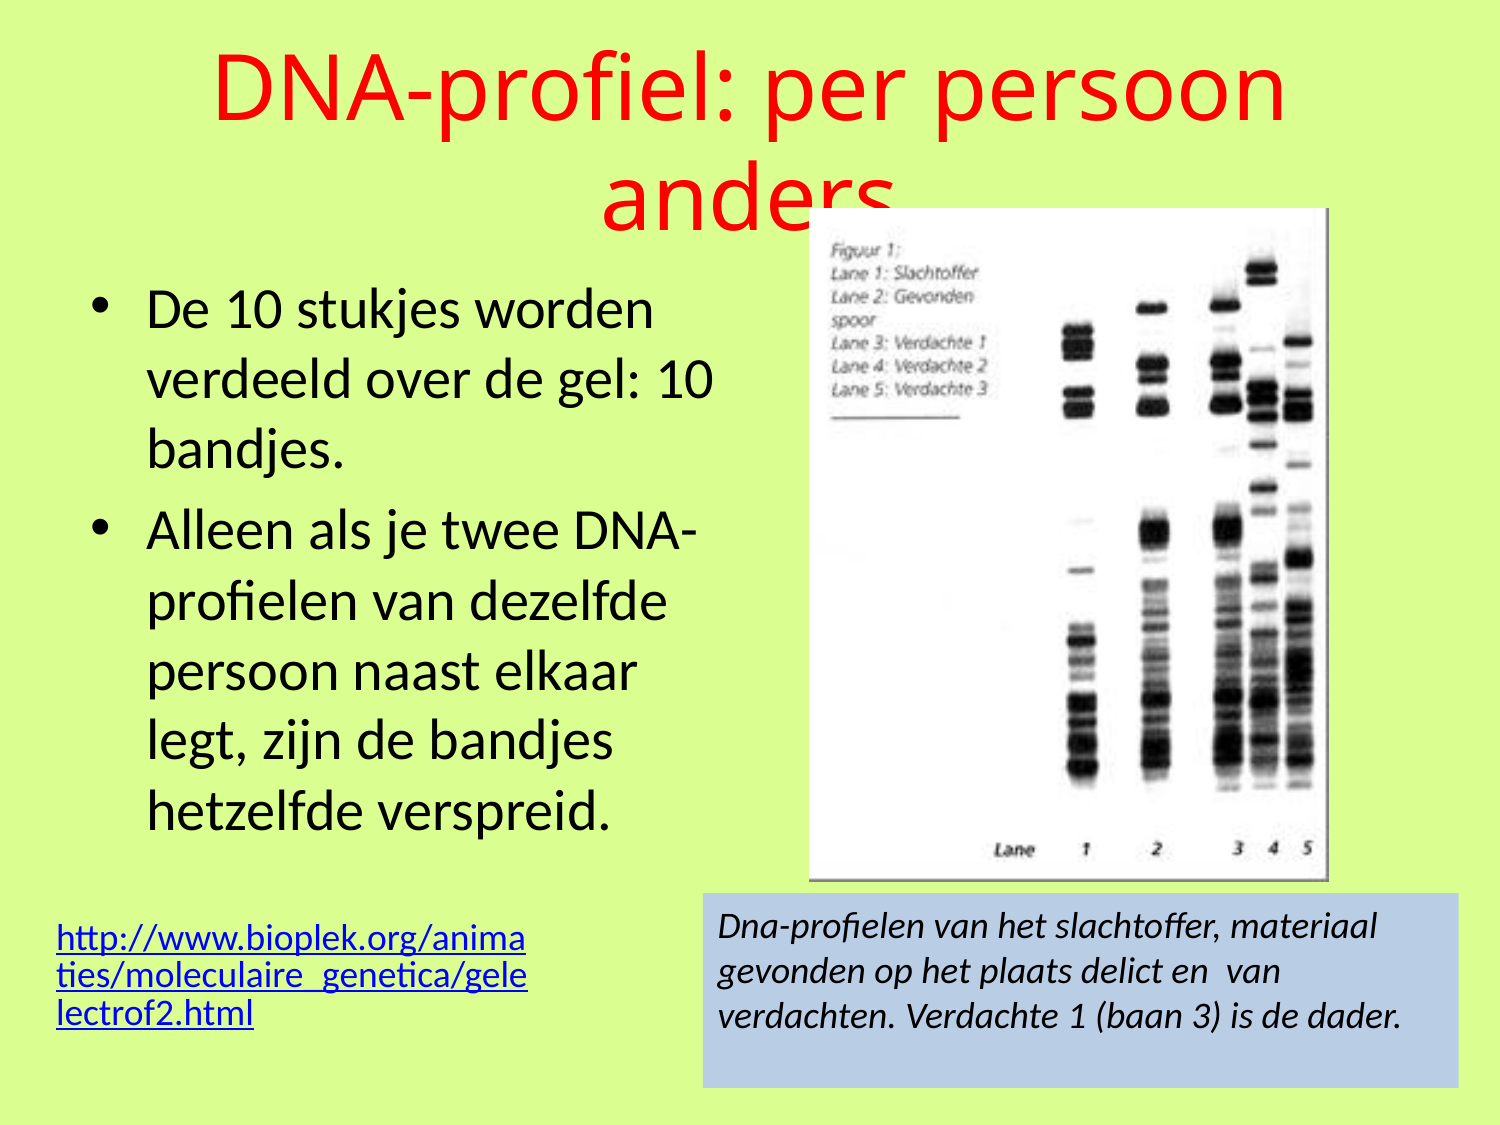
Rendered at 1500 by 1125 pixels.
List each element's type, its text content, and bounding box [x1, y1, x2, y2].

text_box http://www.bioplek.org/animaties/moleculaire_genetica/gelelectrof2.html [41, 905, 550, 965]
title DNA-profiel: per persoon anders [75, 45, 1425, 233]
text_box Dna-profielen van het slachtoffer, materiaal gevonden op het plaats delict en van verdachten. Verdachte 1 (baan 3) is de dader. [702, 893, 1459, 1088]
picture [808, 207, 1330, 883]
list De 10 stukjes worden verdeeld over de gel: 10 bandjes. Alleen als je twee DNA-profielen van dezelfde persoon naast elkaar legt, zijn de bandjes hetzelfde verspreid. [75, 262, 738, 1005]
